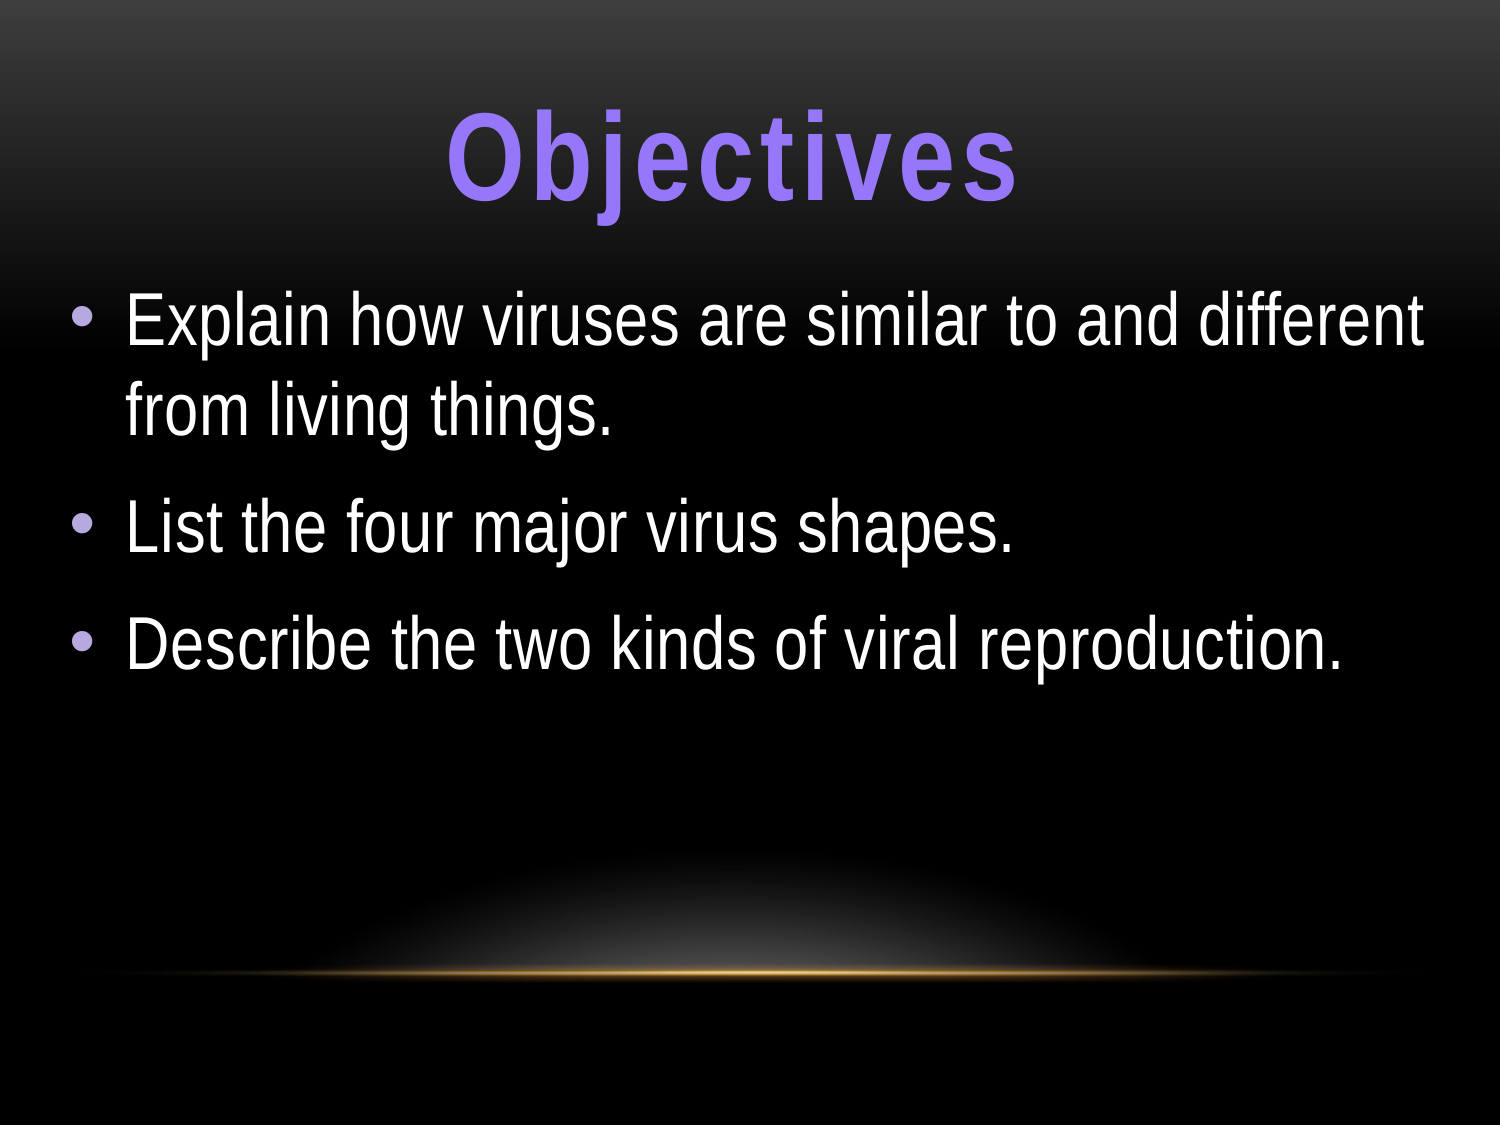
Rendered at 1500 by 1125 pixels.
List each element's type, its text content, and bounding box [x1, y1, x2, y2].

list Explain how viruses are similar to and different from living things. List the four major virus shapes. Describe the two kinds of viral reproduction. [54, 262, 1455, 938]
title Objectives [99, 45, 1400, 233]
picture [0, 0, 1500, 1125]
